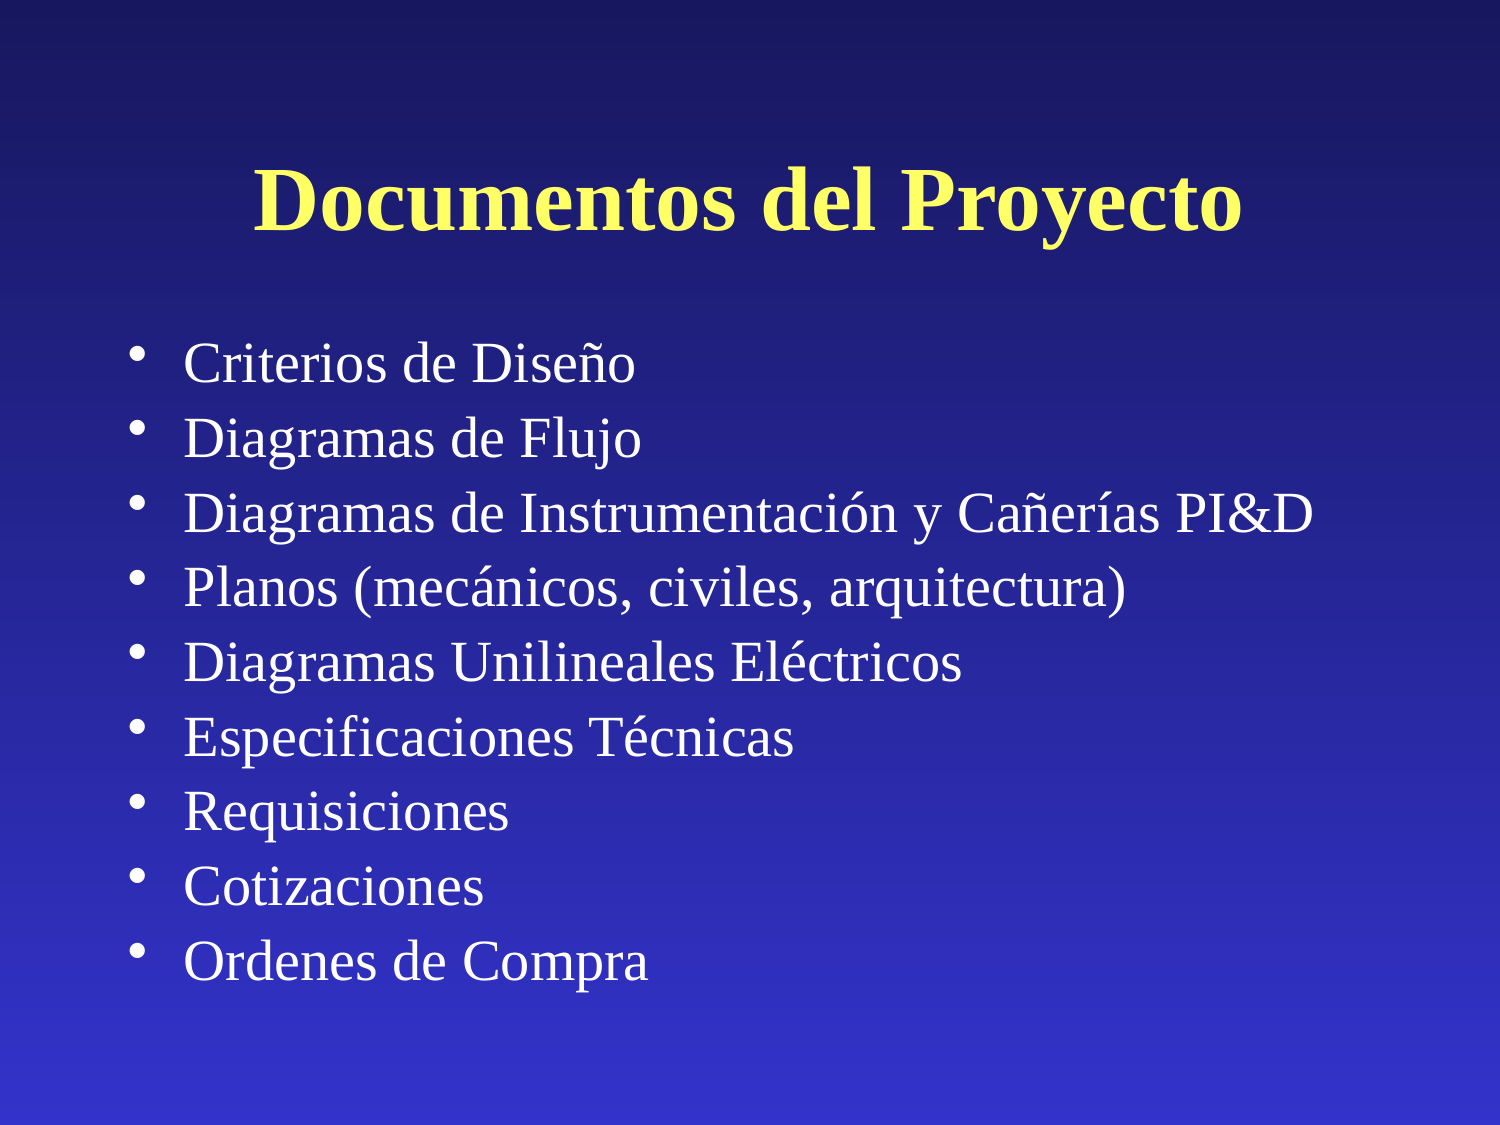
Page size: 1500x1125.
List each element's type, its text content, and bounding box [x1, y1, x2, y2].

title Documentos del Proyecto [112, 99, 1388, 288]
list Criterios de Diseño Diagramas de Flujo Diagramas de Instrumentación y Cañerías PI&D Planos (mecánicos, civiles, arquitectura) Diagramas Unilineales Eléctricos Especificaciones Técnicas Requisiciones Cotizaciones Ordenes de Compra [112, 324, 1388, 1001]
